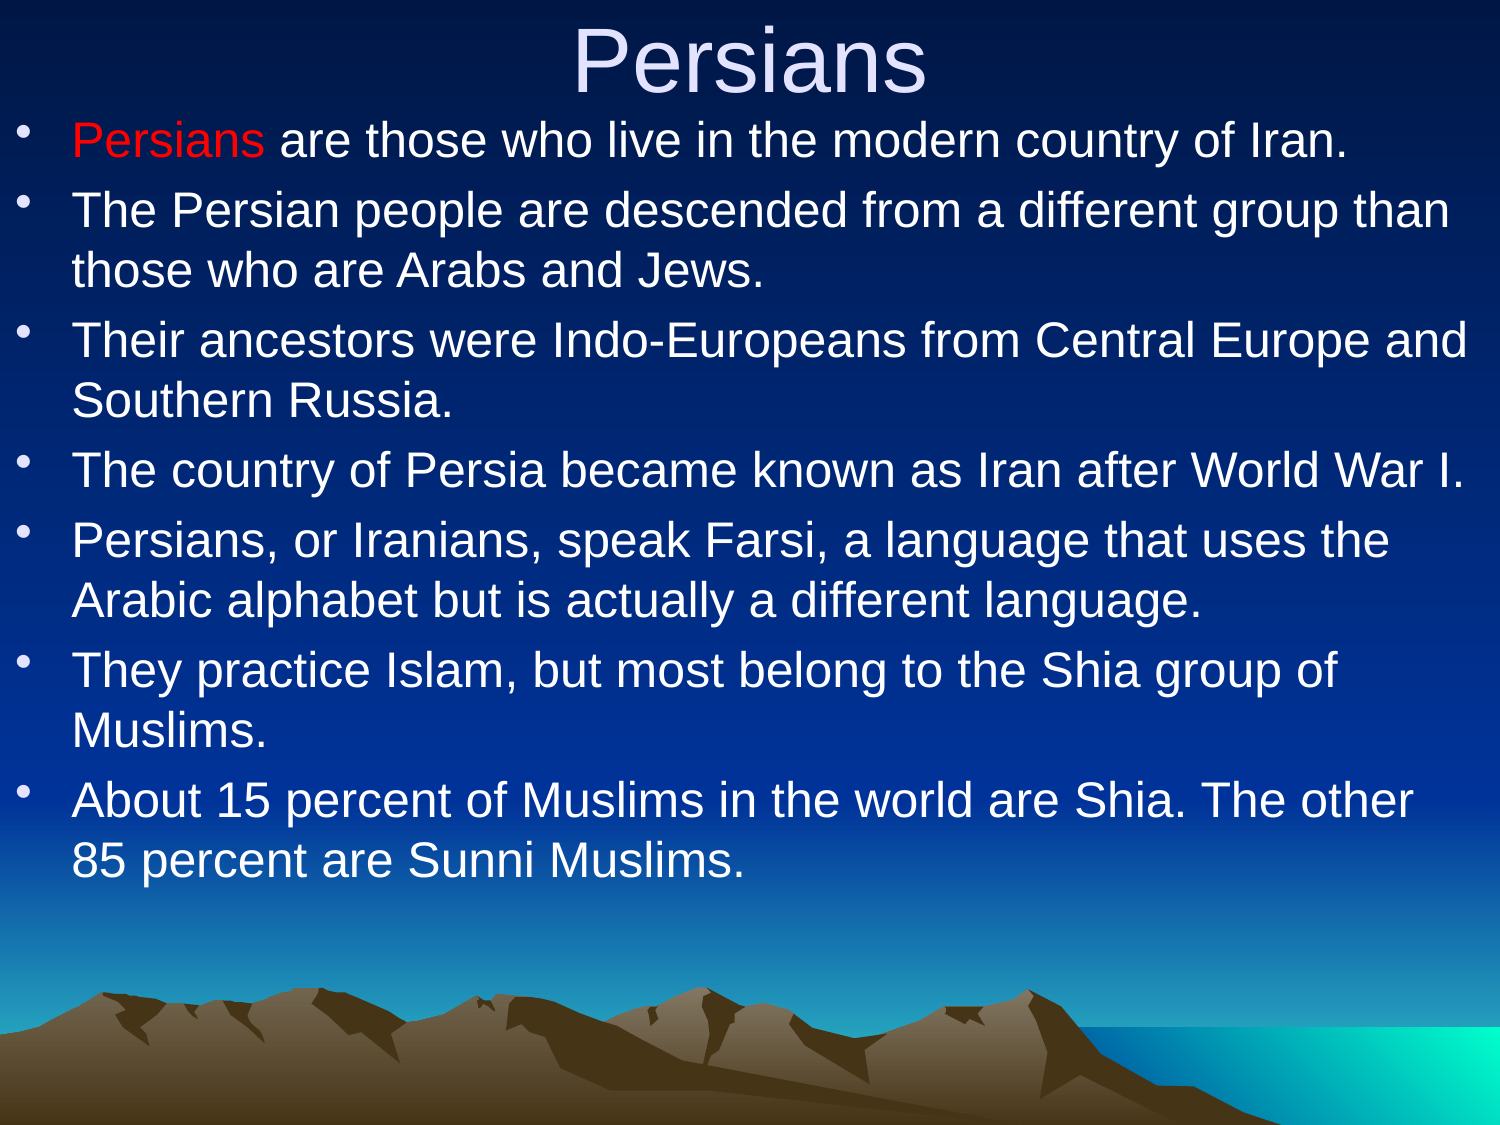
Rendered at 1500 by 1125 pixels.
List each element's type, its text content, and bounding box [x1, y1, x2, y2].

list Persians are those who live in the modern country of Iran. The Persian people are descended from a different group than those who are Arabs and Jews. Their ancestors were Indo-Europeans from Central Europe and Southern Russia. The country of Persia became known as Iran after World War I. Persians, or Iranians, speak Farsi, a language that uses the Arabic alphabet but is actually a different language. They practice Islam, but most belong to the Shia group of Muslims. About 15 percent of Muslims in the world are Shia. The other 85 percent are Sunni Muslims. [0, 99, 1500, 838]
title Persians [74, 0, 1426, 99]
